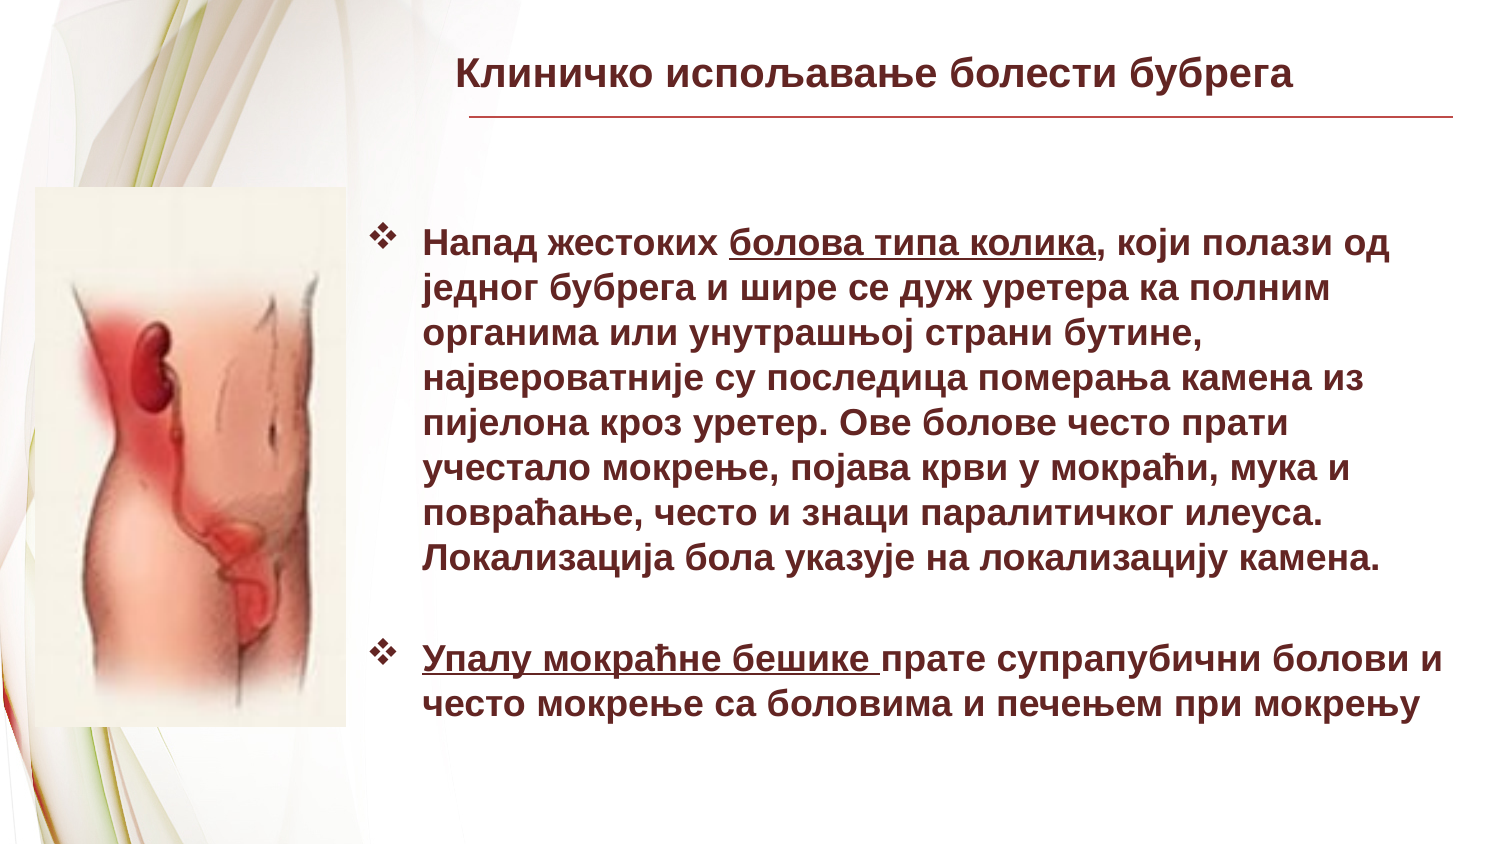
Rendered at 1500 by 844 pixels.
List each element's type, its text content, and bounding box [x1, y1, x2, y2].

picture [0, 0, 1500, 844]
title Клиничко испољавање болести бубрега [199, 0, 1500, 141]
list Напад жестоких болова типа колика, који полази од једног бубрега и шире се дуж уретера ка полним органима или унутрашњој страни бутине, највероватније су последица померања камена из пијелона кроз уретер. Ове болове често прати учестало мокрење, појава крви у мокраћи, мука и повраћање, често и знаци паралитичког илеуса. Локализација бола указује на локализацију камена. Упалу мокраћне бешике прате супрапубични болови и често мокрење са боловима и печењем при мокрењу [351, 210, 1465, 645]
